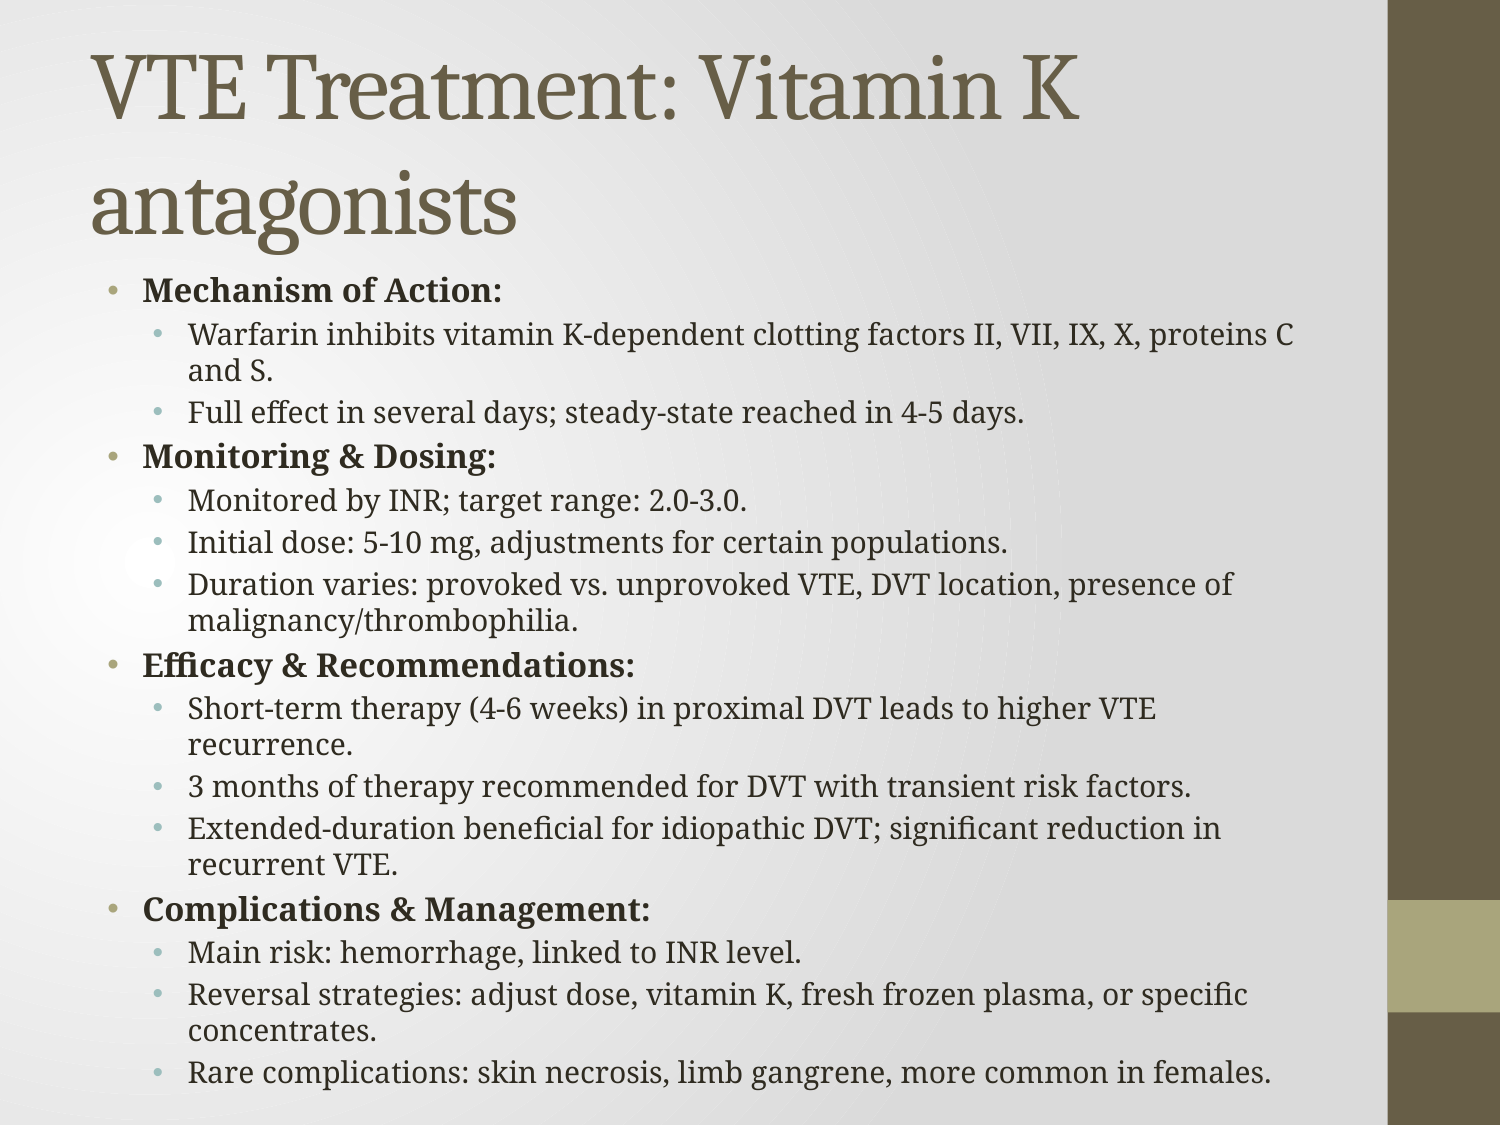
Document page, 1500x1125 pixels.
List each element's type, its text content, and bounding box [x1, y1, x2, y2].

list Mechanism of Action: Warfarin inhibits vitamin K-dependent clotting factors II, VII, IX, X, proteins C and S. Full effect in several days; steady-state reached in 4-5 days. Monitoring & Dosing: Monitored by INR; target range: 2.0-3.0. Initial dose: 5-10 mg, adjustments for certain populations. Duration varies: provoked vs. unprovoked VTE, DVT location, presence of malignancy/thrombophilia. Efficacy & Recommendations: Short-term therapy (4-6 weeks) in proximal DVT leads to higher VTE recurrence. 3 months of therapy recommended for DVT with transient risk factors. Extended-duration beneficial for idiopathic DVT; significant reduction in recurrent VTE. Complications & Management: Main risk: hemorrhage, linked to INR level. Reversal strategies: adjust dose, vitamin K, fresh frozen plasma, or specific concentrates. Rare complications: skin necrosis, limb gangrene, more common in females. [75, 262, 1325, 1100]
title VTE Treatment: Vitamin K antagonists [75, 45, 1325, 233]
